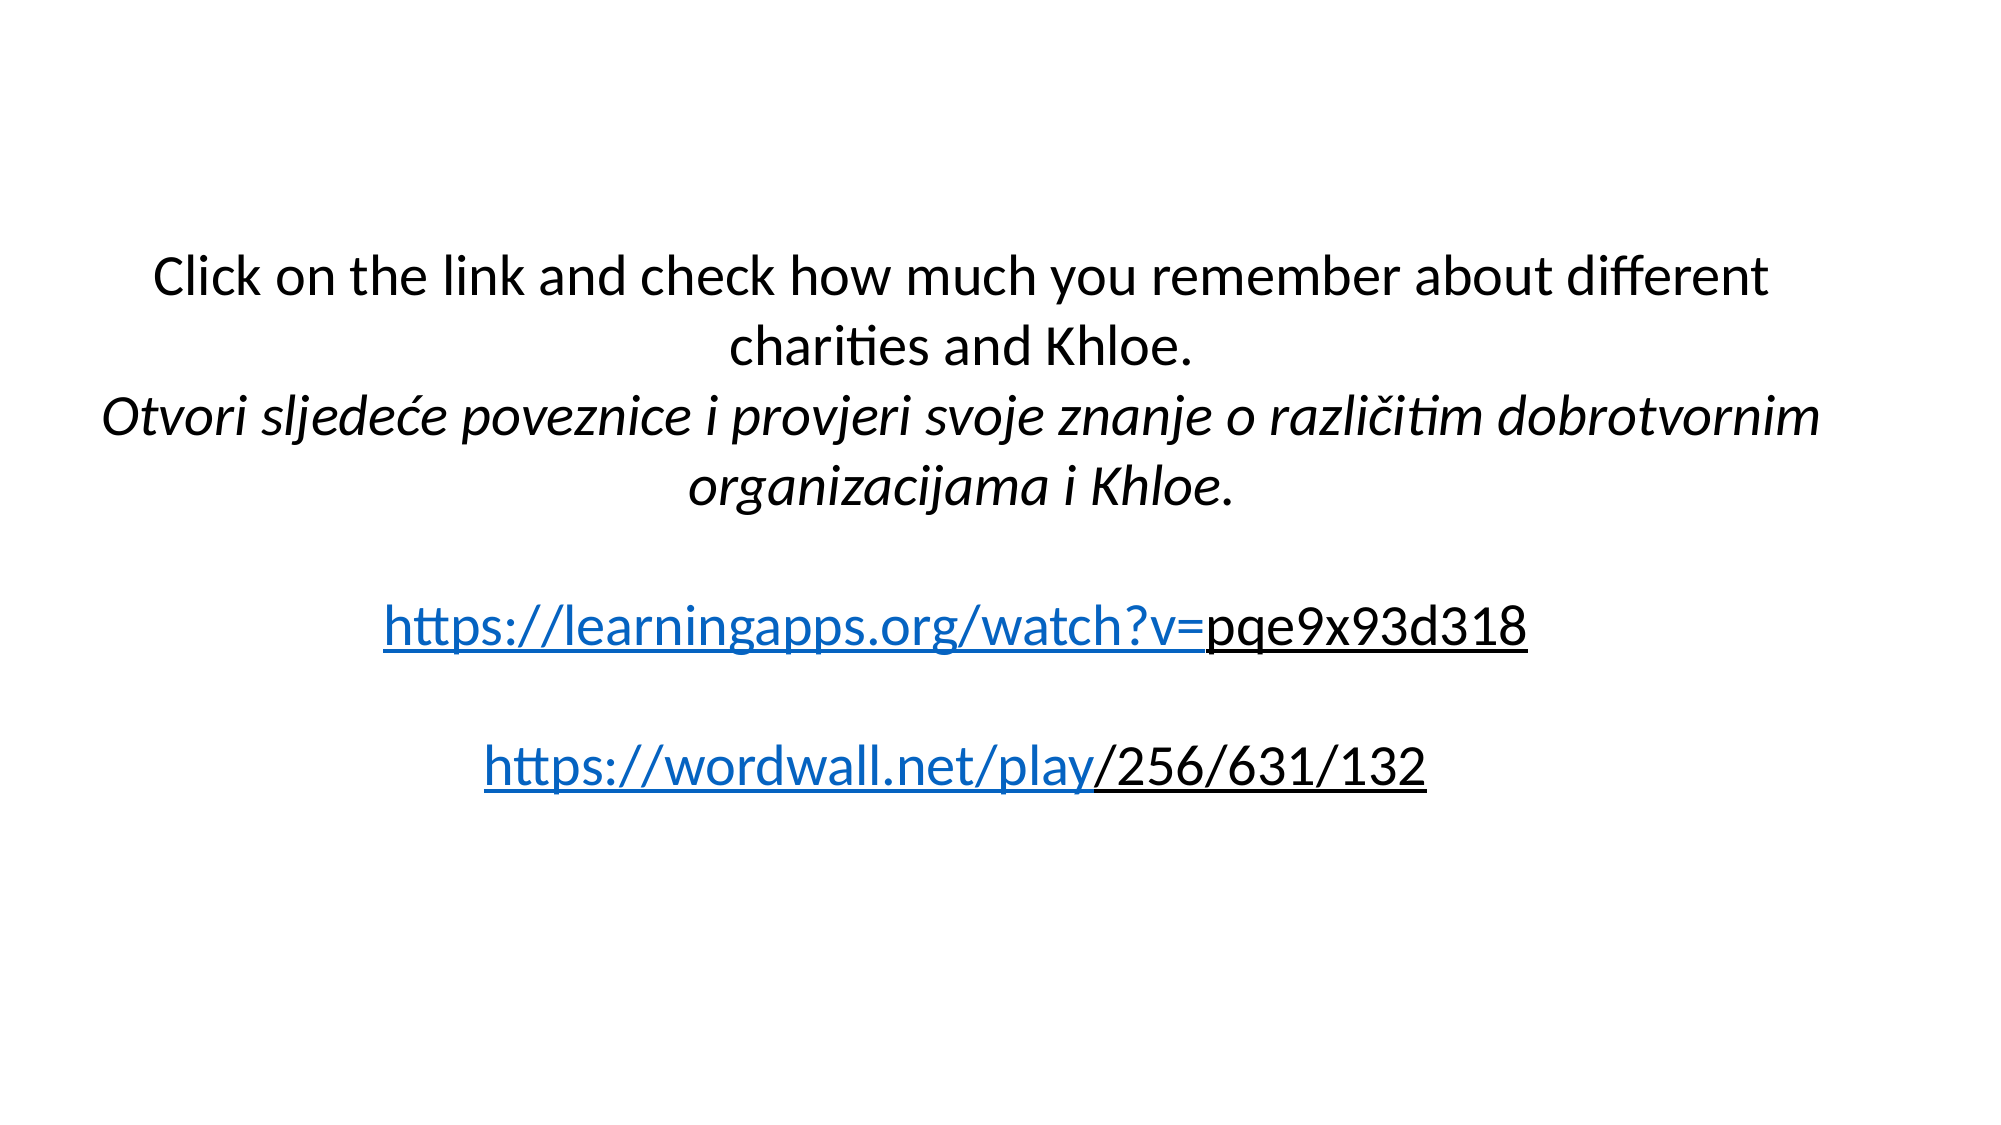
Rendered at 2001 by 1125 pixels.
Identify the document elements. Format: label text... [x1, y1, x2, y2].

text_box Click on the link and check how much you remember about different charities and Khloe. Otvori sljedeće poveznice i provjeri svoje znanje o različitim dobrotvornim organizacijama i Khloe. https://learningapps.org/watch?v=pqe9x93d318 https://wordwall.net/play/256/631/132 [81, 229, 1844, 805]
